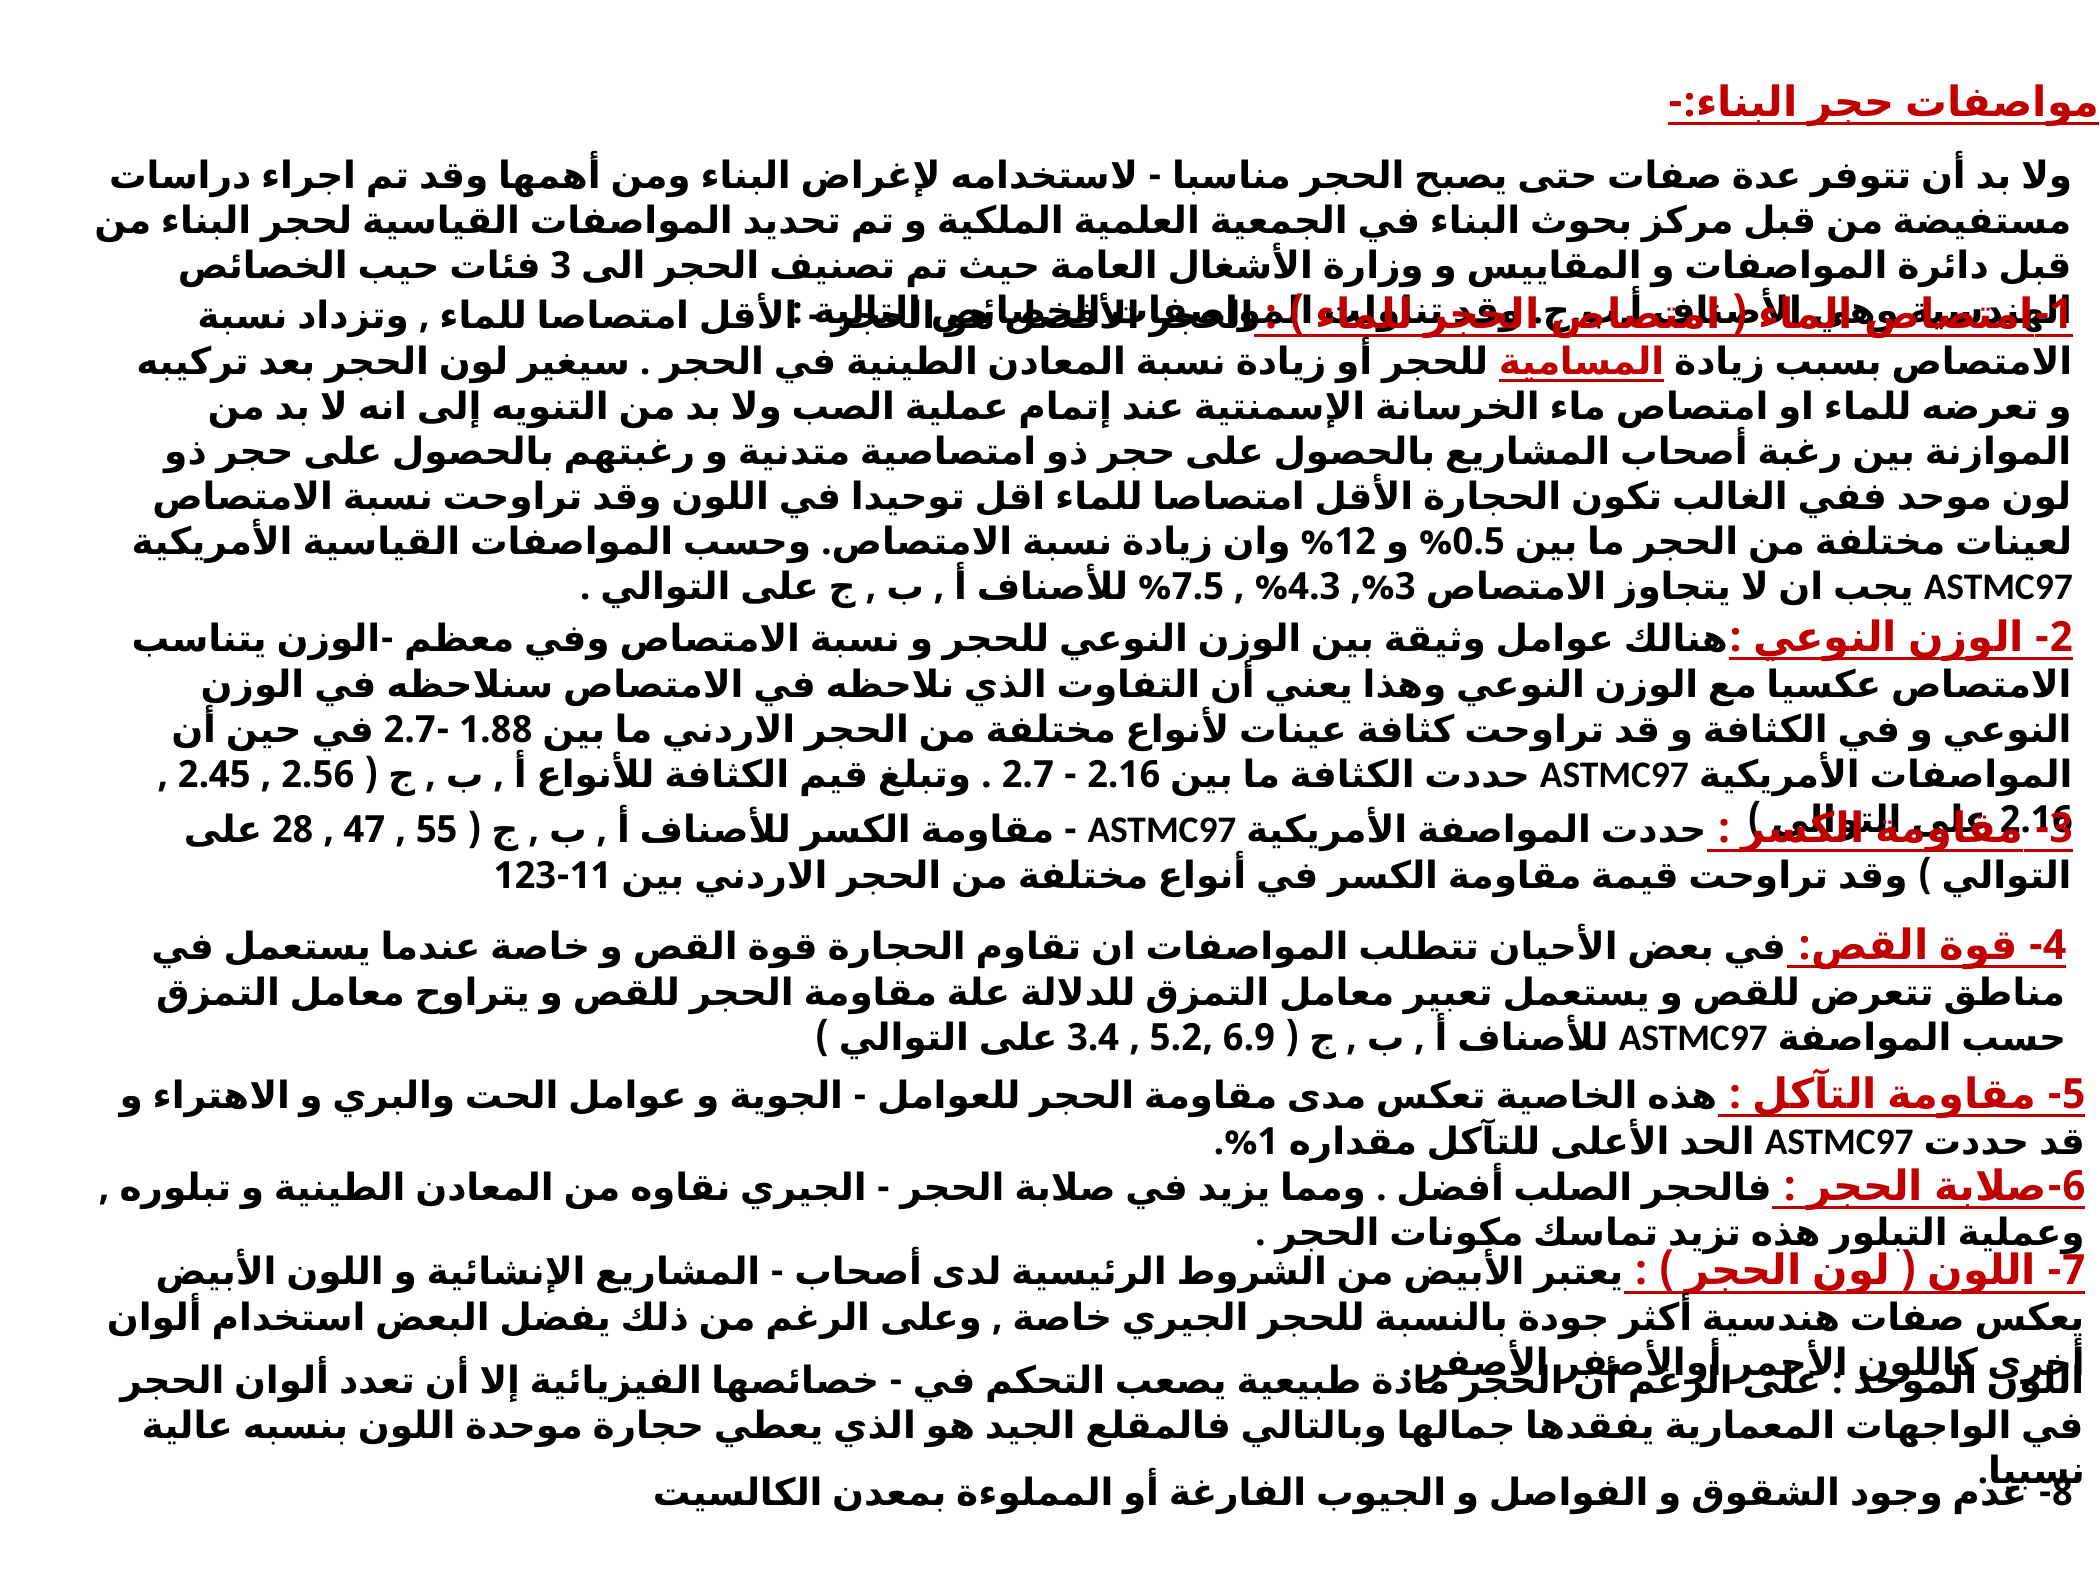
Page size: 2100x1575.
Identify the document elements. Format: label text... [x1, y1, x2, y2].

text_box 3- مقاومة الكسر : حددت المواصفة الأمريكية ASTMC97 - مقاومة الكسر للأصناف أ , ب , ج ( 55 , 47 , 28 على التوالي ) وقد تراوحت قيمة مقاومة الكسر في أنواع مختلفة من الحجر الاردني بين 11-123 [104, 793, 2088, 852]
text_box 8- عدم وجود الشقوق و الفواصل و الجيوب الفارغة أو المملوءة بمعدن الكالسيت [131, 1460, 2088, 1521]
text_box 6-صلابة الحجر : فالحجر الصلب أفضل . ومما يزيد في صلابة الحجر - الجيري نقاوه من المعادن الطينية و تبلوره , وعملية التبلور هذه تزيد تماسك مكونات الحجر . [39, 1150, 2100, 1235]
text_box 7- اللون ( لون الحجر ) : يعتبر الأبيض من الشروط الرئيسية لدى أصحاب - المشاريع الإنشائية و اللون الأبيض يعكس صفات هندسية أكثر جودة بالنسبة للحجر الجيري خاصة , وعلى الرغم من ذلك يفضل البعض استخدام ألوان أخرى كاللون الأحمر أوالأصفر الأصفر . [39, 1235, 2100, 1391]
text_box مواصفات حجر البناء:- [1652, 66, 2100, 132]
title 4- قوة القص: في بعض الأحيان تتطلب المواصفات ان تقاوم الحجارة قوة القص و خاصة عندما يستعمل في مناطق تتعرض للقص و يستعمل تعبير معامل التمزق للدلالة علة مقاومة الحجر للقص و يتراوح معامل التمزق حسب المواصفة ASTMC97 للأصناف أ , ب , ج ( 6.9 ,5.2 , 3.4 على التوالي ) [52, 852, 2088, 1124]
text_box ولا بد أن تتوفر عدة صفات حتى يصبح الحجر مناسبا - لاستخدامه لإغراض البناء ومن أهمها وقد تم اجراء دراسات مستفيضة من قبل مركز بحوث البناء في الجمعية العلمية الملكية و تم تحديد المواصفات القياسية لحجر البناء من قبل دائرة المواصفات و المقاييس و وزارة الأشغال العامة حيث تم تصنيف الحجر الى 3 فئات حيب الخصائص الهندسية وهي الأصناف أ,ب,ج. وقد تناولت المواصفات الخصائص التالية : [78, 143, 2088, 339]
text_box 5- مقاومة التآكل : هذه الخاصية تعكس مدى مقاومة الحجر للعوامل - الجوية و عوامل الحت والبري و الاهتراء و قد حددت ASTMC97 الحد الأعلى للتآكل مقداره 1%. [91, 1059, 2100, 1150]
text_box 2- الوزن النوعي :هنالك عوامل وثيقة بين الوزن النوعي للحجر و نسبة الامتصاص وفي معظم -الوزن يتناسب الامتصاص عكسيا مع الوزن النوعي وهذا يعني أن التفاوت الذي نلاحظه في الامتصاص سنلاحظه في الوزن النوعي و في الكثافة و قد تراوحت كثافة عينات لأنواع مختلفة من الحجر الاردني ما بين 1.88 -2.7 في حين أن المواصفات الأمريكية ASTMC97 حددت الكثافة ما بين 2.16 - 2.7 . وتبلغ قيم الكثافة للأنواع أ , ب , ج ( 2.56 , 2.45 , 2.16 على التوالي ) [78, 602, 2088, 848]
text_box 1-امتصاص الماء ( امتصاص الحجر للماء ) : الحجر الأفضل هو الحجر - الأقل امتصاصا للماء , وتزداد نسبة الامتصاص بسبب زيادة المسامية للحجر أو زيادة نسبة المعادن الطينية في الحجر . سيغير لون الحجر بعد تركيبه و تعرضه للماء او امتصاص ماء الخرسانة الإسمنتية عند إتمام عملية الصب ولا بد من التنويه إلى انه لا بد من الموازنة بين رغبة أصحاب المشاريع بالحصول على حجر ذو امتصاصية متدنية و رغبتهم بالحصول على حجر ذو لون موحد ففي الغالب تكون الحجارة الأقل امتصاصا للماء اقل توحيدا في اللون وقد تراوحت نسبة الامتصاص لعينات مختلفة من الحجر ما بين 0.5% و 12% وان زيادة نسبة الامتصاص. وحسب المواصفات القياسية الأمريكية ASTMC97 يجب ان لا يتجاوز الامتصاص 3%, 4.3% , 7.5% للأصناف أ , ب , ج على التوالي . [104, 279, 2088, 602]
text_box اللون الموحد : على الرغم أن الحجر مادة طبيعية يصعب التحكم في - خصائصها الفيزيائية إلا أن تعدد ألوان الحجر في الواجهات المعمارية يفقدها جمالها وبالتالي فالمقلع الجيد هو الذي يعطي حجارة موحدة اللون بنسبه عالية نسبيا. [91, 1348, 2100, 1498]
